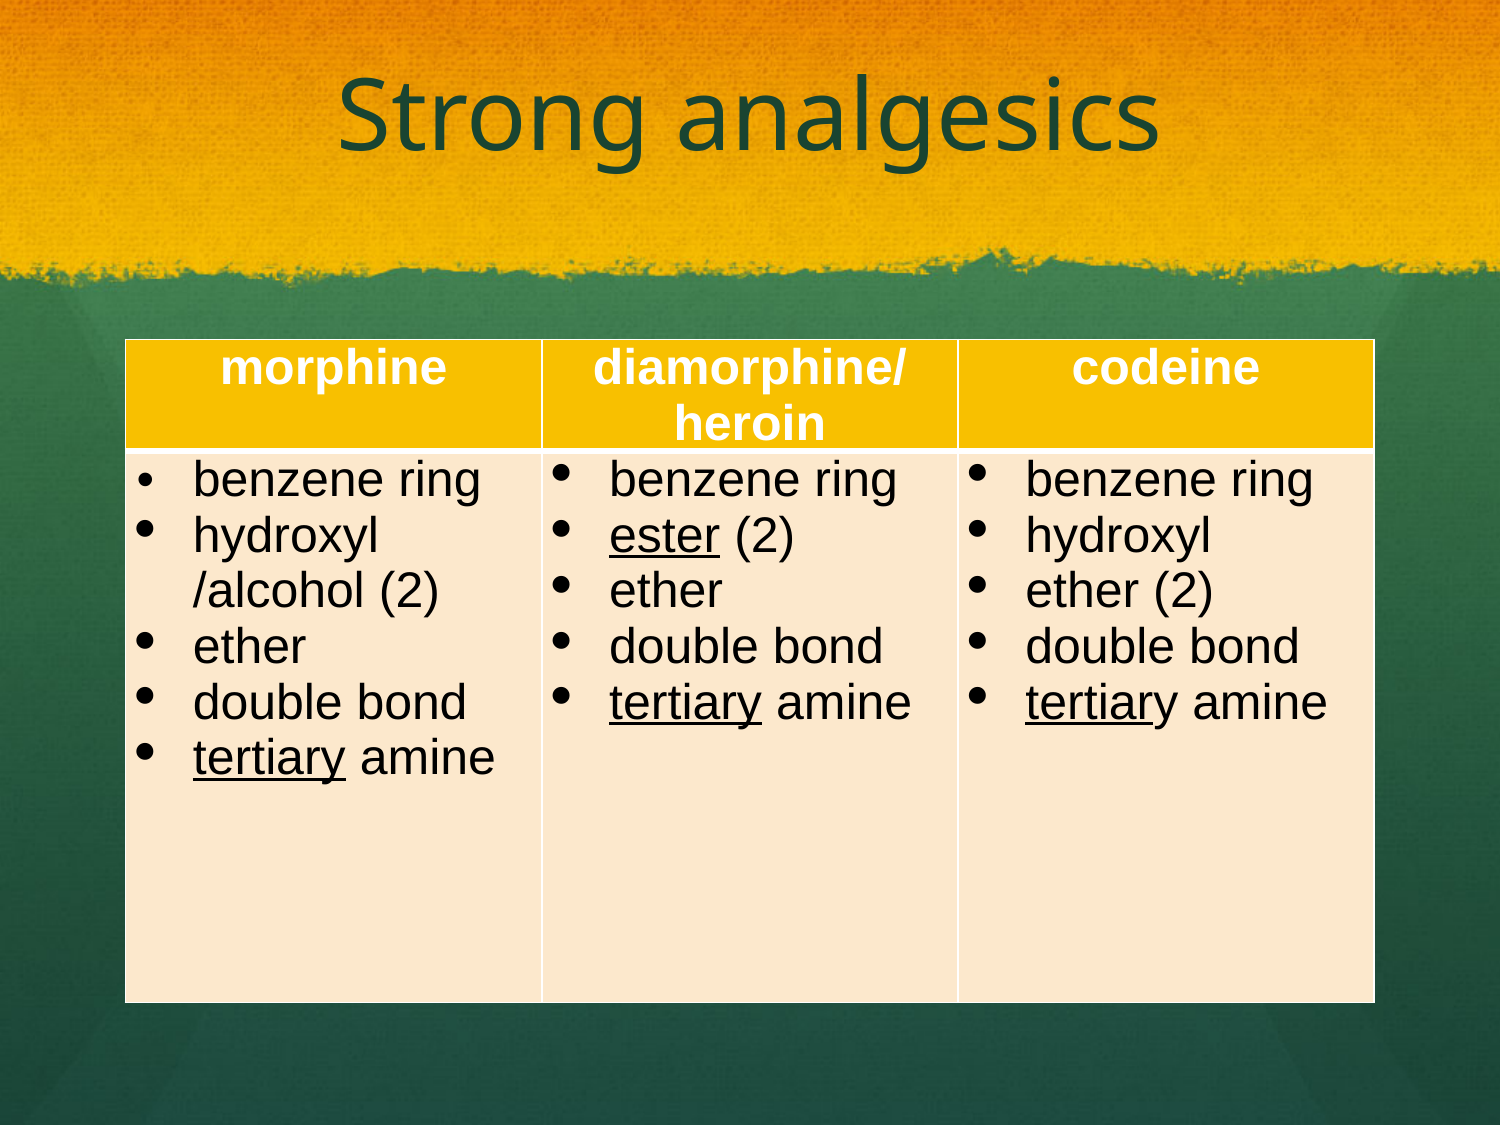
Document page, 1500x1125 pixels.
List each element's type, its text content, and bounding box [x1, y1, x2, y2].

picture [0, 0, 1500, 1125]
title Strong analgesics [125, 13, 1375, 209]
table_cell benzene ring hydroxyl /alcohol (2) ether double bond tertiary amine [126, 454, 541, 1002]
table_cell benzene ring ester (2) ether double bond tertiary amine [543, 454, 957, 1002]
table_cell benzene ring hydroxyl ether (2) double bond tertiary amine [959, 454, 1373, 1002]
table_header codeine [959, 340, 1373, 448]
table_header morphine [126, 340, 541, 448]
table_header diamorphine/heroin [543, 340, 957, 448]
